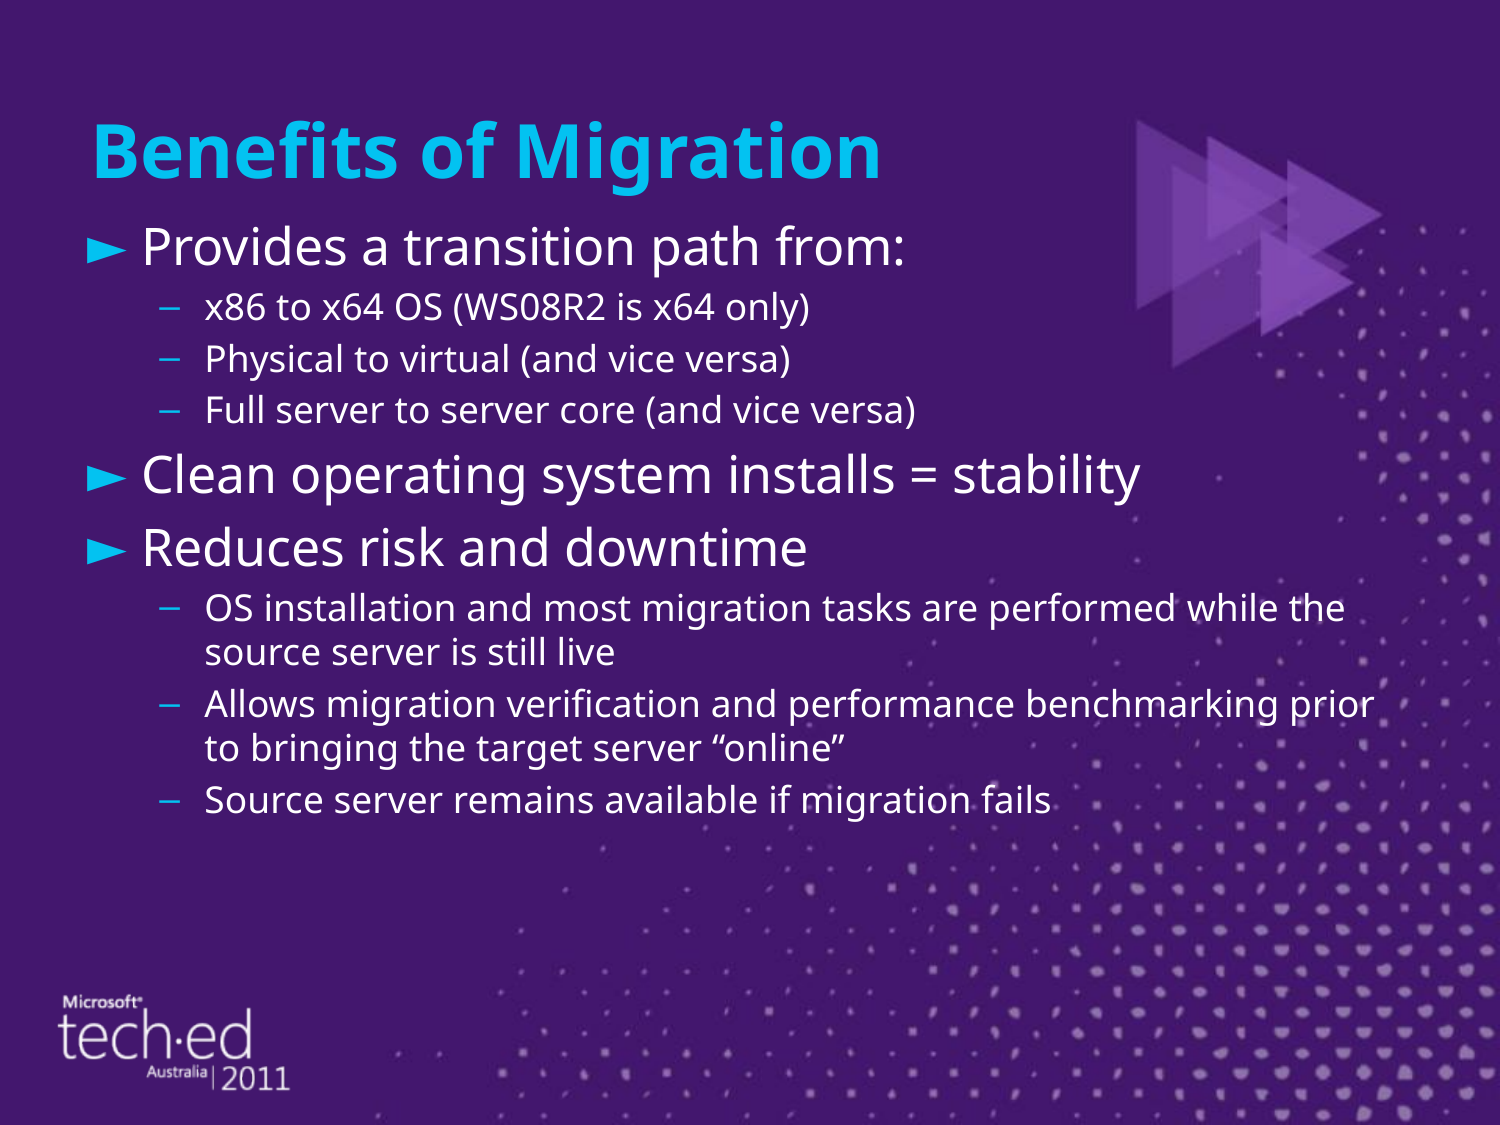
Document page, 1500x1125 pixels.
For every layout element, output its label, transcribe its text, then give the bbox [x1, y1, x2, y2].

title Benefits of Migration [75, 54, 1425, 243]
list Provides a transition path from: x86 to x64 OS (WS08R2 is x64 only) Physical to virtual (and vice versa) Full server to server core (and vice versa) Clean operating system installs = stability Reduces risk and downtime OS installation and most migration tasks are performed while the source server is still live Allows migration verification and performance benchmarking prior to bringing the target server “online” Source server remains available if migration fails [72, 206, 1423, 836]
picture [0, 0, 1500, 1125]
